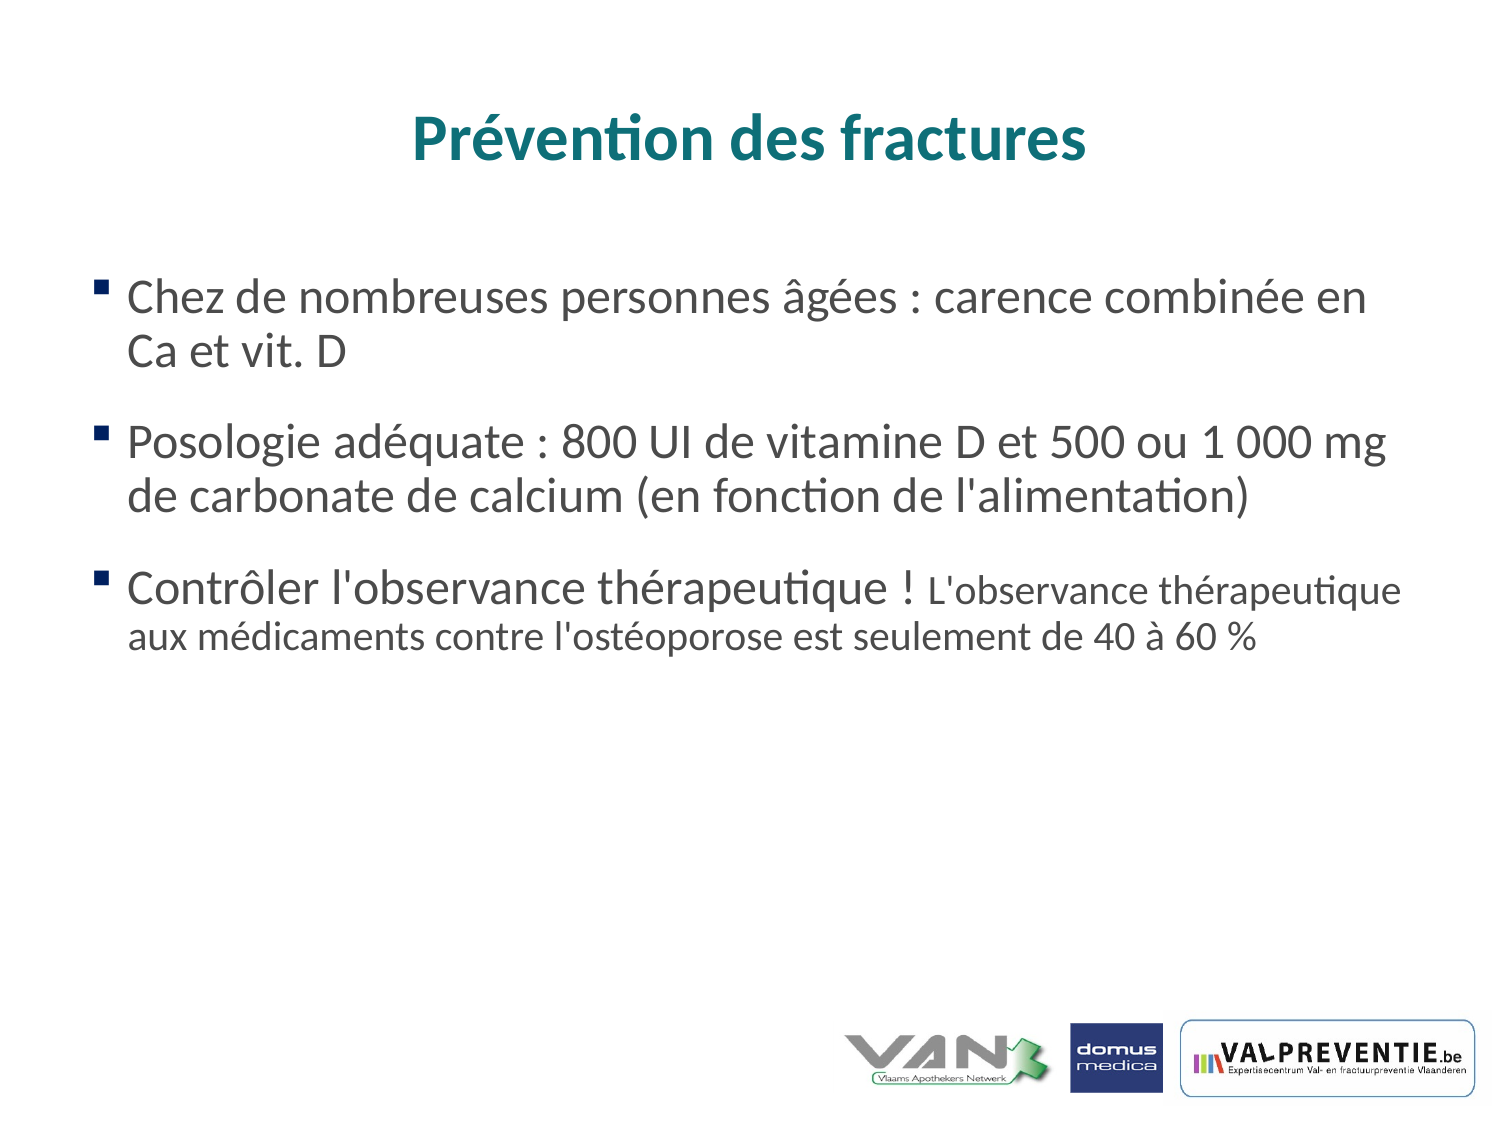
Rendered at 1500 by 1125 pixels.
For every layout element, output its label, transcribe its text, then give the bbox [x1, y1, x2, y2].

picture [833, 1010, 1492, 1106]
title Prévention des fractures [29, 45, 1471, 233]
list Chez de nombreuses personnes âgées : carence combinée en Ca et vit. D Posologie adéquate : 800 UI de vitamine D et 500 ou 1 000 mg de carbonate de calcium (en fonction de l'alimentation) Contrôler l'observance thérapeutique ! L'observance thérapeutique aux médicaments contre l'ostéoporose est seulement de 40 à 60 % [75, 262, 1425, 1083]
